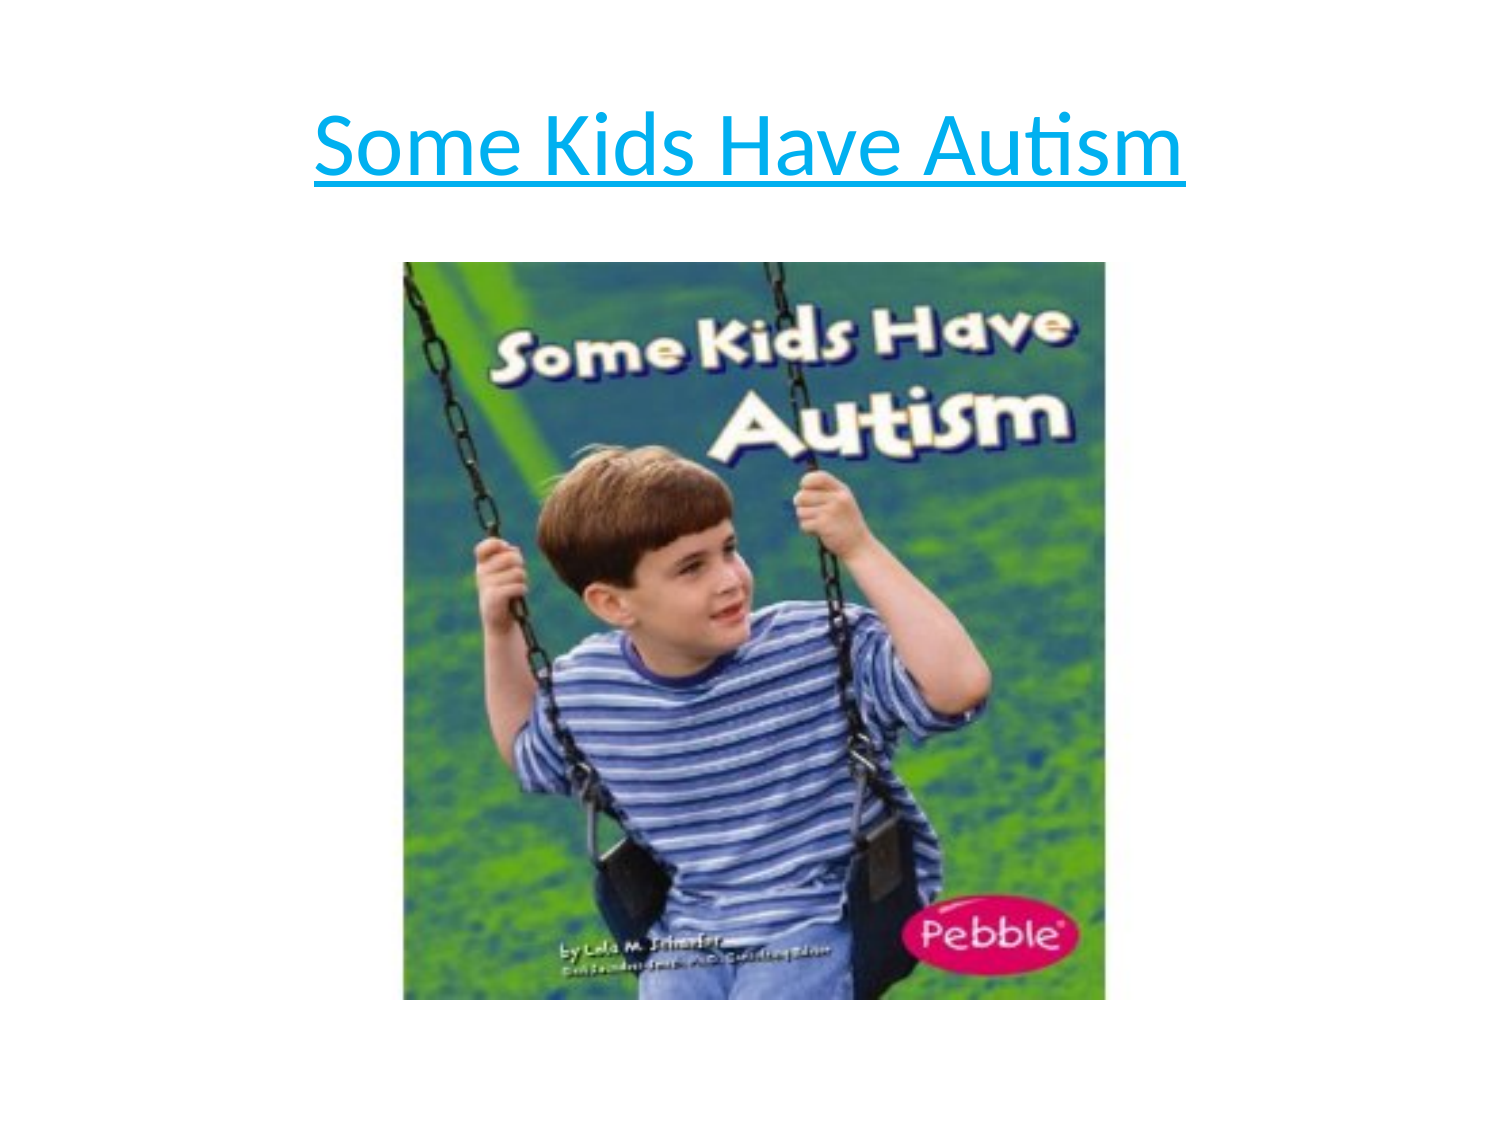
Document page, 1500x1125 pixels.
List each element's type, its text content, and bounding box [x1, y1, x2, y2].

title Some Kids Have Autism [75, 45, 1425, 233]
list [349, 262, 1163, 1001]
